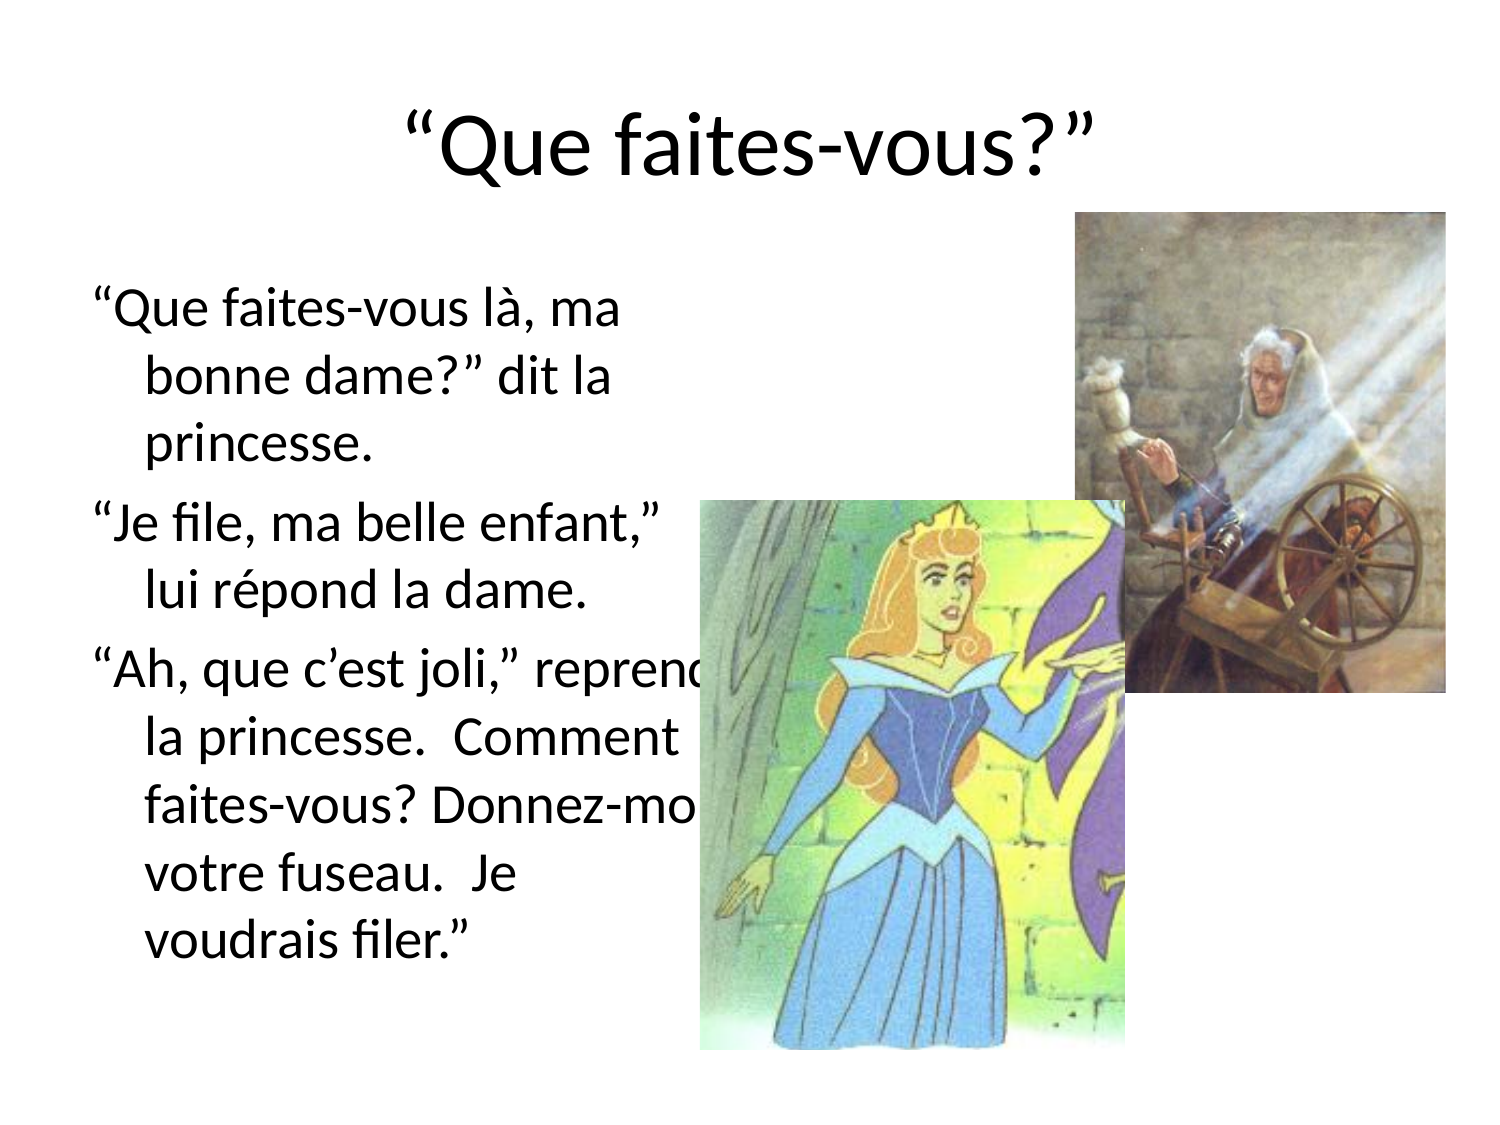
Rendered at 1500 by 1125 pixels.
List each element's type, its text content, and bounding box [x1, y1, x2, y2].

title “Que faites-vous?” [75, 45, 1425, 233]
list “Que faites-vous là, ma bonne dame?” dit la princesse. “Je file, ma belle enfant,” lui répond la dame. “Ah, que c’est joli,” reprend la princesse. Comment faites-vous? Donnez-moi votre fuseau. Je voudrais filer.” [75, 262, 738, 1005]
picture [699, 499, 1126, 1051]
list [1074, 212, 1446, 693]
